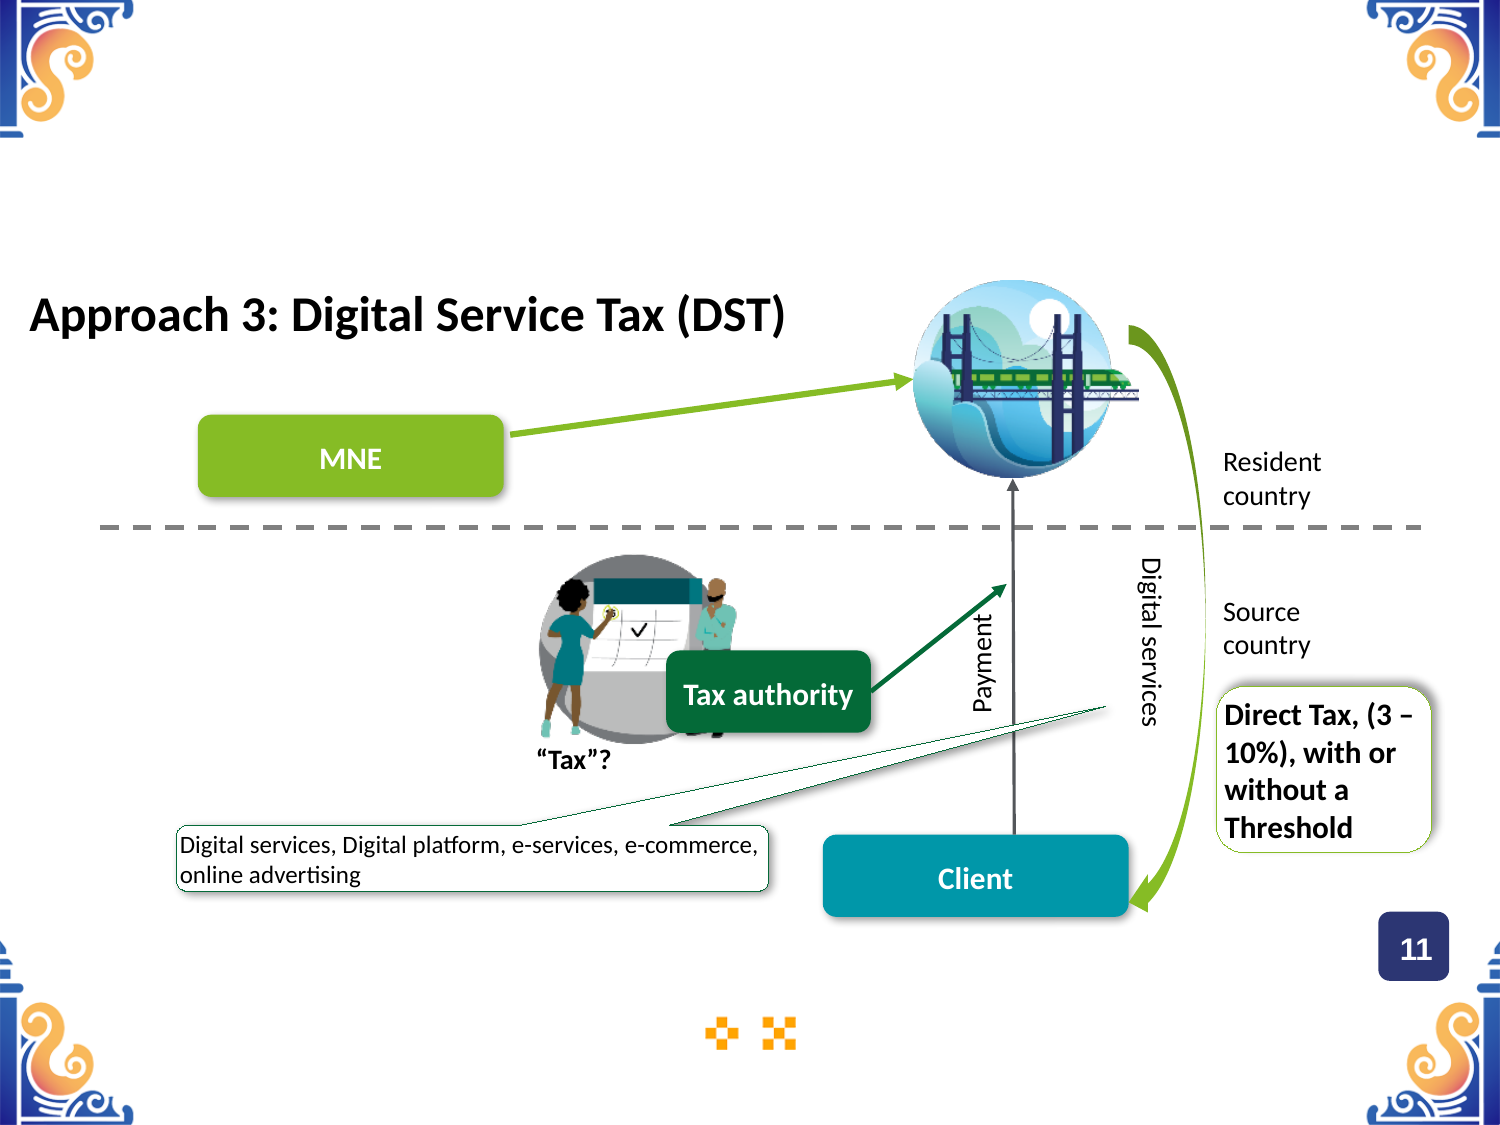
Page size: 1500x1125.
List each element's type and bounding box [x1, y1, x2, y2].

picture [0, 0, 1500, 1125]
text_box [870, 583, 1007, 692]
text_box [510, 379, 913, 435]
